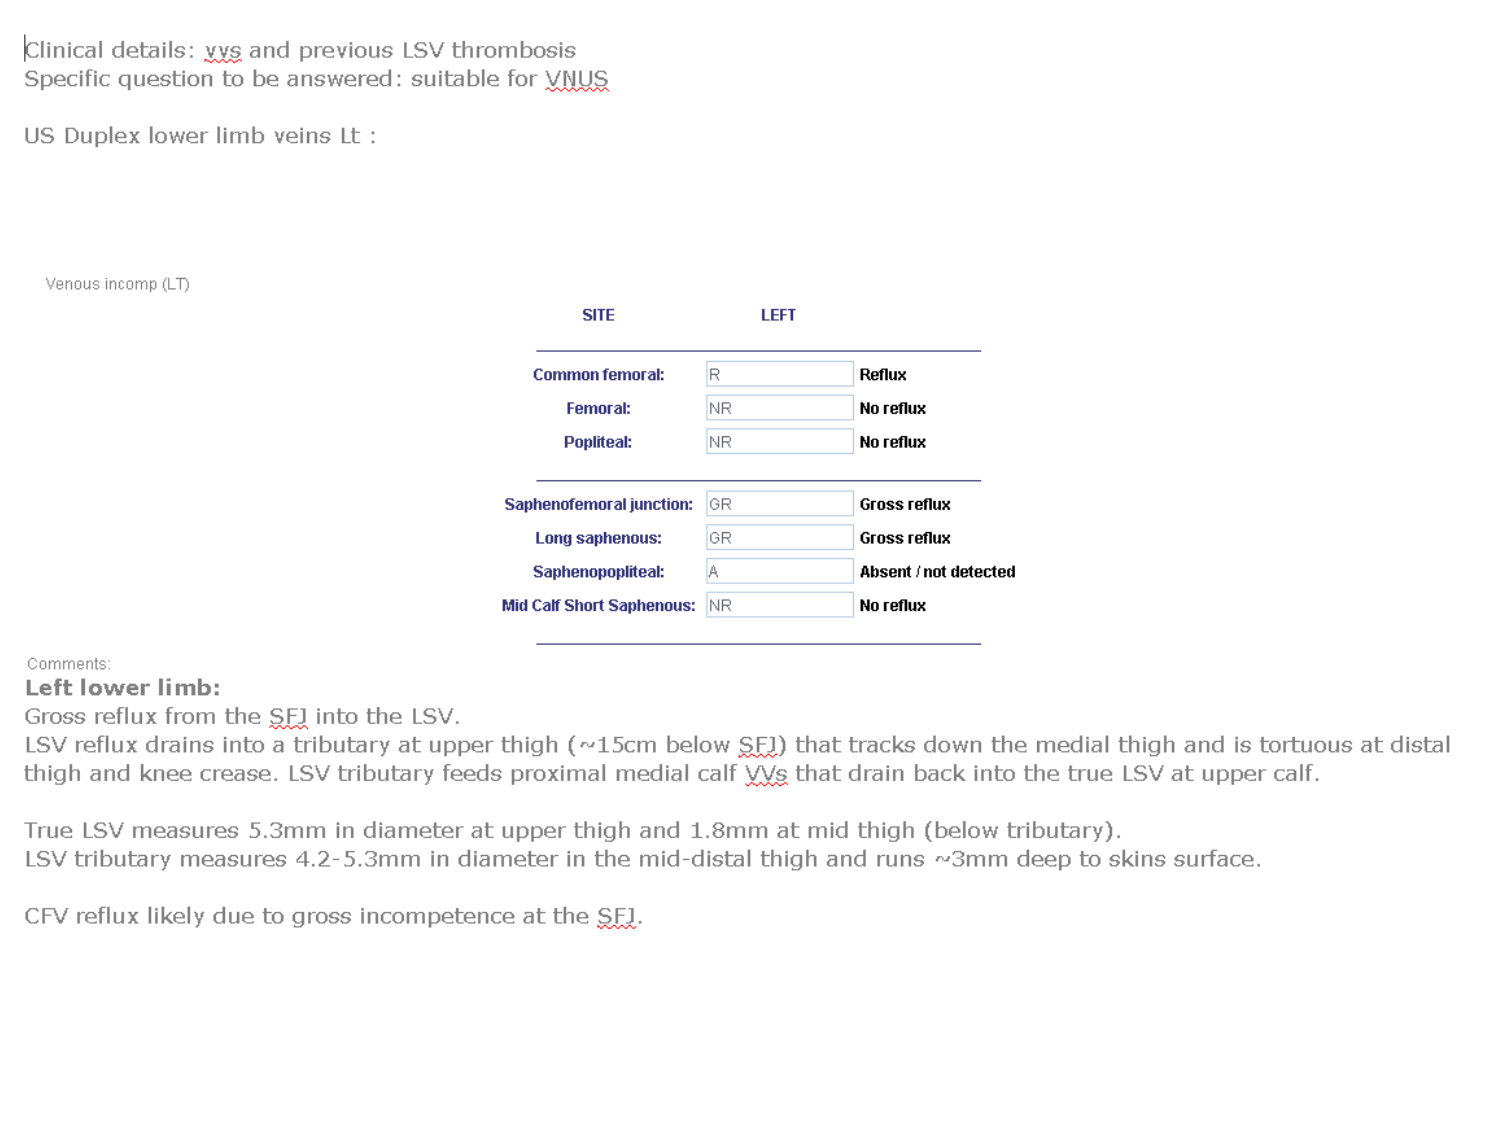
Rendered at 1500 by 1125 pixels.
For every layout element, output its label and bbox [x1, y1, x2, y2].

picture [23, 272, 1465, 938]
picture [23, 32, 1465, 164]
